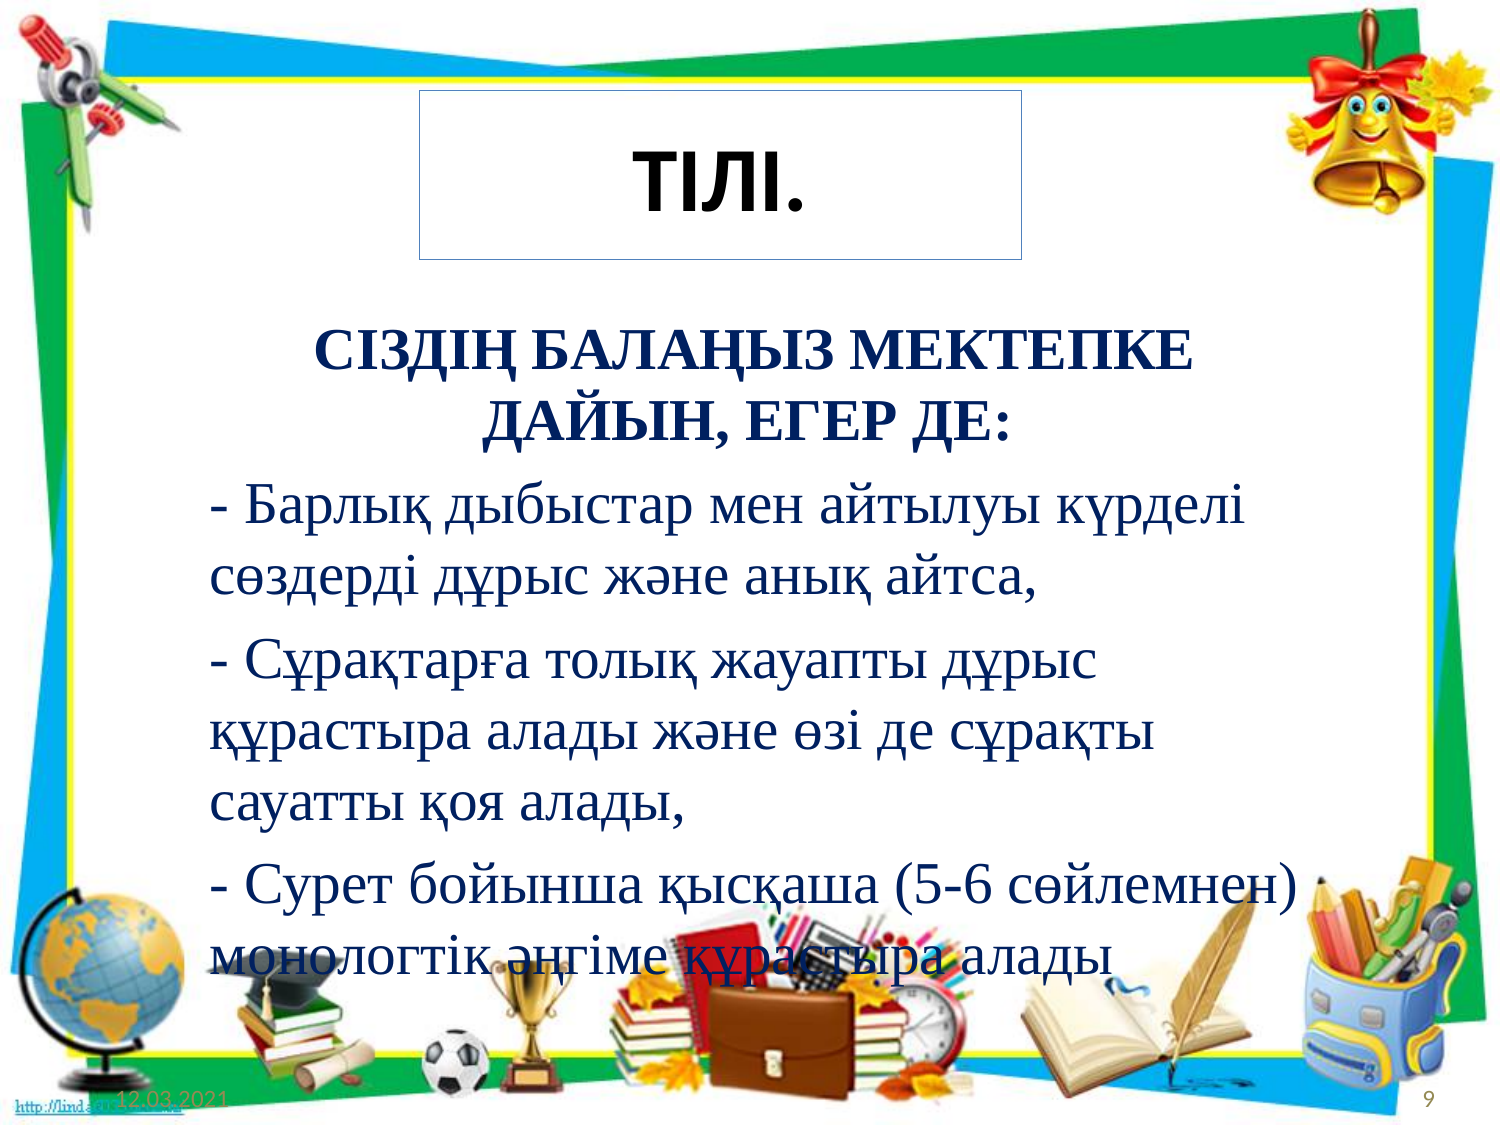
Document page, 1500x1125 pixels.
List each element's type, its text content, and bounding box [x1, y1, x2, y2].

list СІЗДІҢ БАЛАҢЫЗ МЕКТЕПКЕ ДАЙЫН, ЕГЕР ДЕ: - Барлық дыбыстар мен айтылуы күрделі сөздерді дұрыс және анық айтса, - Сұрақтарға толық жауапты дұрыс құрастыра алады және өзі де сұрақты сауатты қоя алады, - Сурет бойынша қысқаша (5-6 сөйлемнен) монологтік әңгіме құрастыра алады [194, 302, 1316, 1006]
title ТІЛІ. [419, 90, 1022, 260]
picture [0, 0, 1500, 1125]
